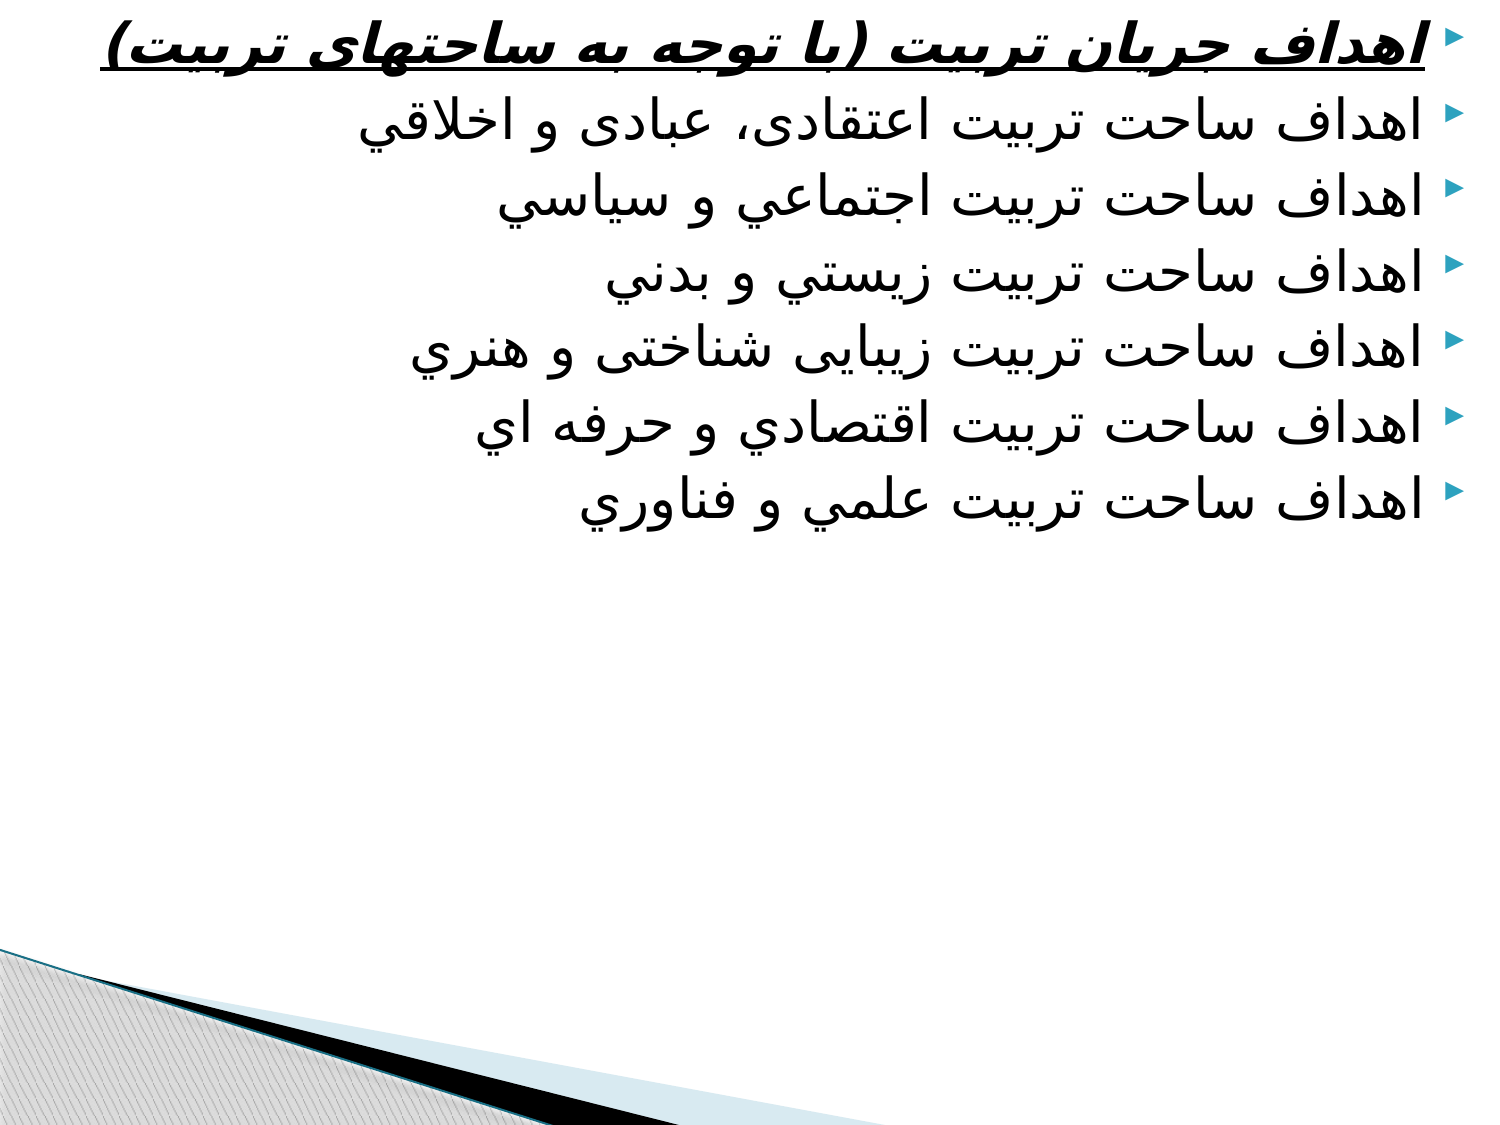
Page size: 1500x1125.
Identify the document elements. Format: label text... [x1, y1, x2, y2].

list اهداف جريان تربيت (با توجه به ساحتهای تربيت) اهداف ساحت تربيت اعتقادی، عبادی و اخلاقي اهداف ساحت تربيت اجتماعي و سياسي اهداف ساحت تربيت زيستي و بدني اهداف ساحت تربيت زيبايی شناختی و هنري اهداف ساحت تربيت اقتصادي و حرفه اي اهداف ساحت تربيت علمي و فناوري [0, 0, 1500, 1125]
